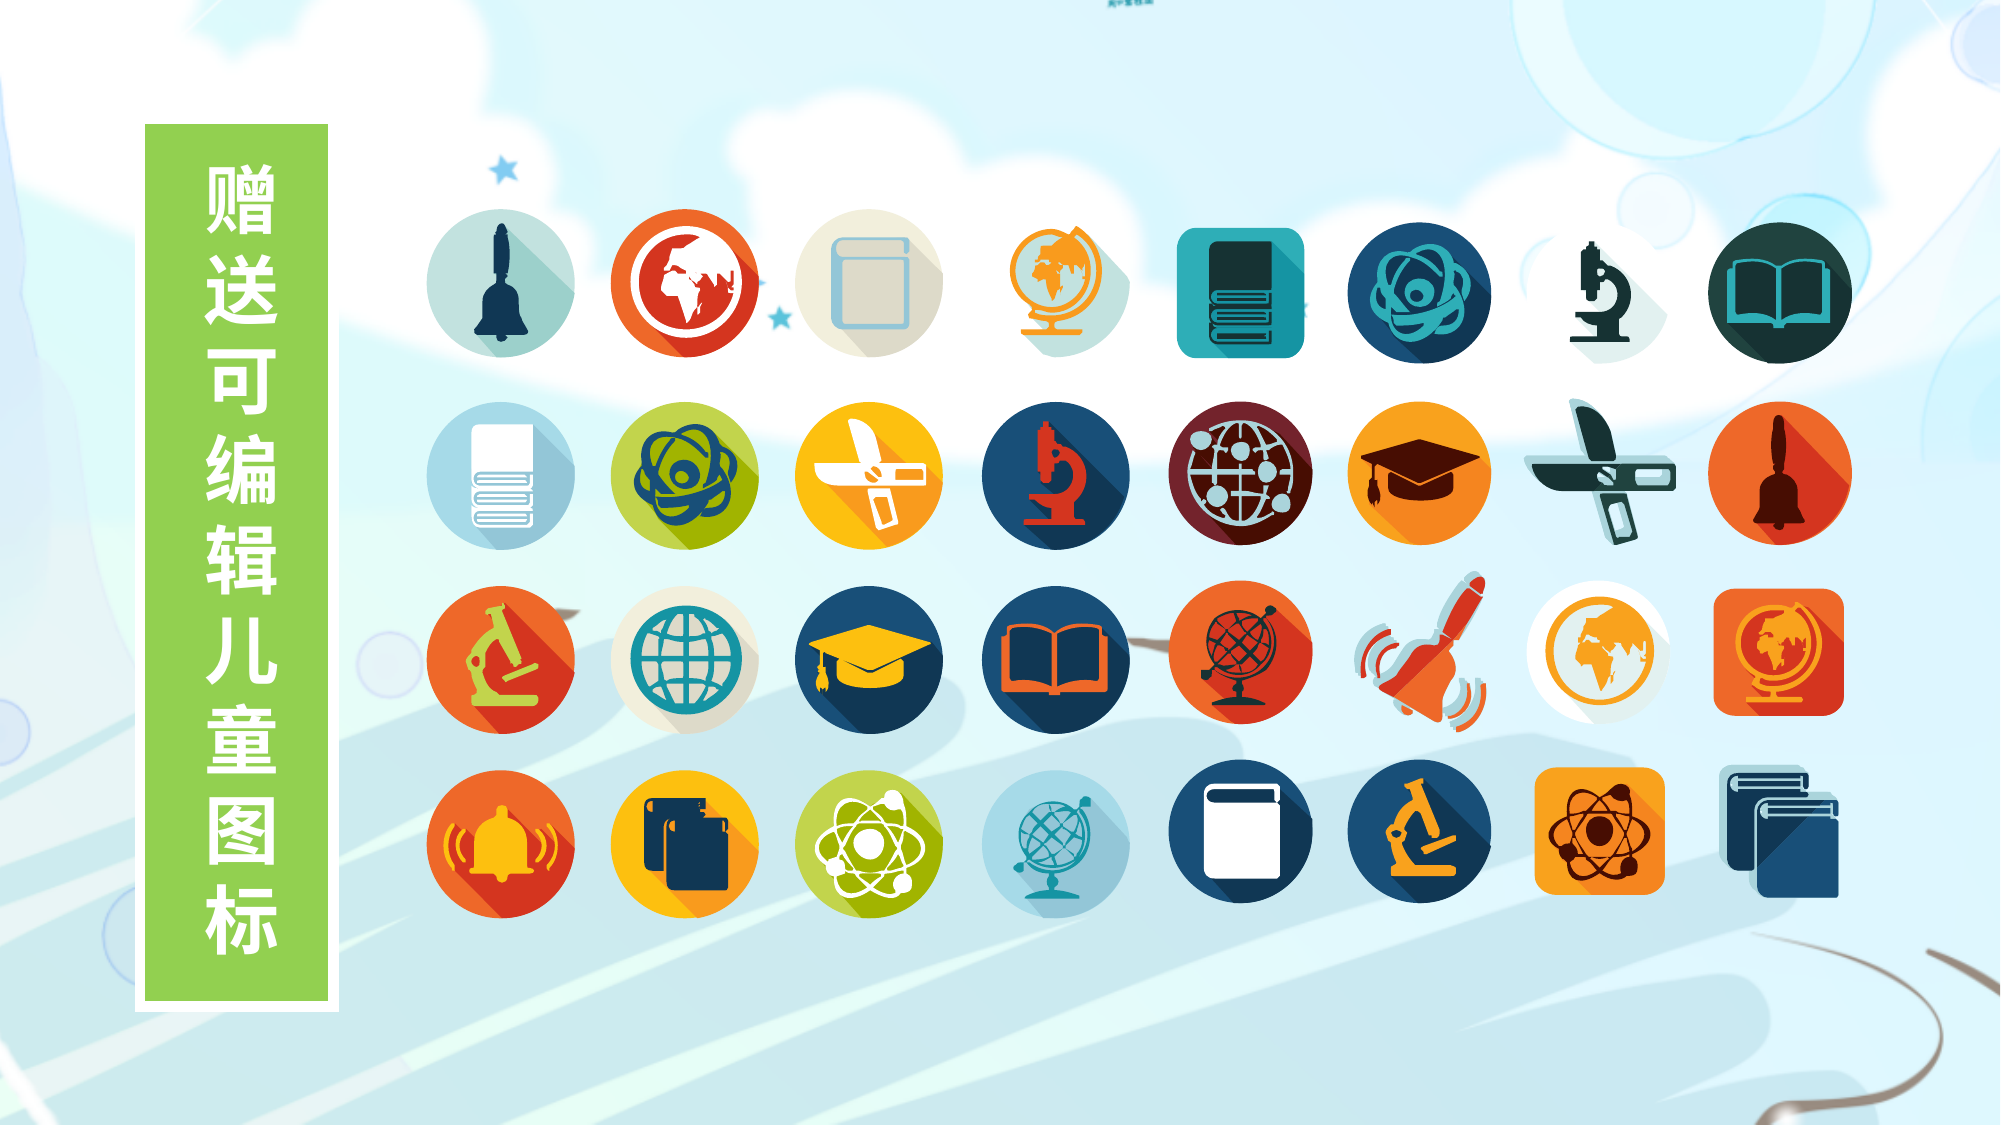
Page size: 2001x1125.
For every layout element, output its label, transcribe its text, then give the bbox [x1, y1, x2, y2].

picture [0, 0, 2001, 1125]
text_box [423, 206, 1852, 919]
text_box 赠送可编辑儿童图标 [189, 145, 289, 971]
text_box [139, 117, 335, 1008]
